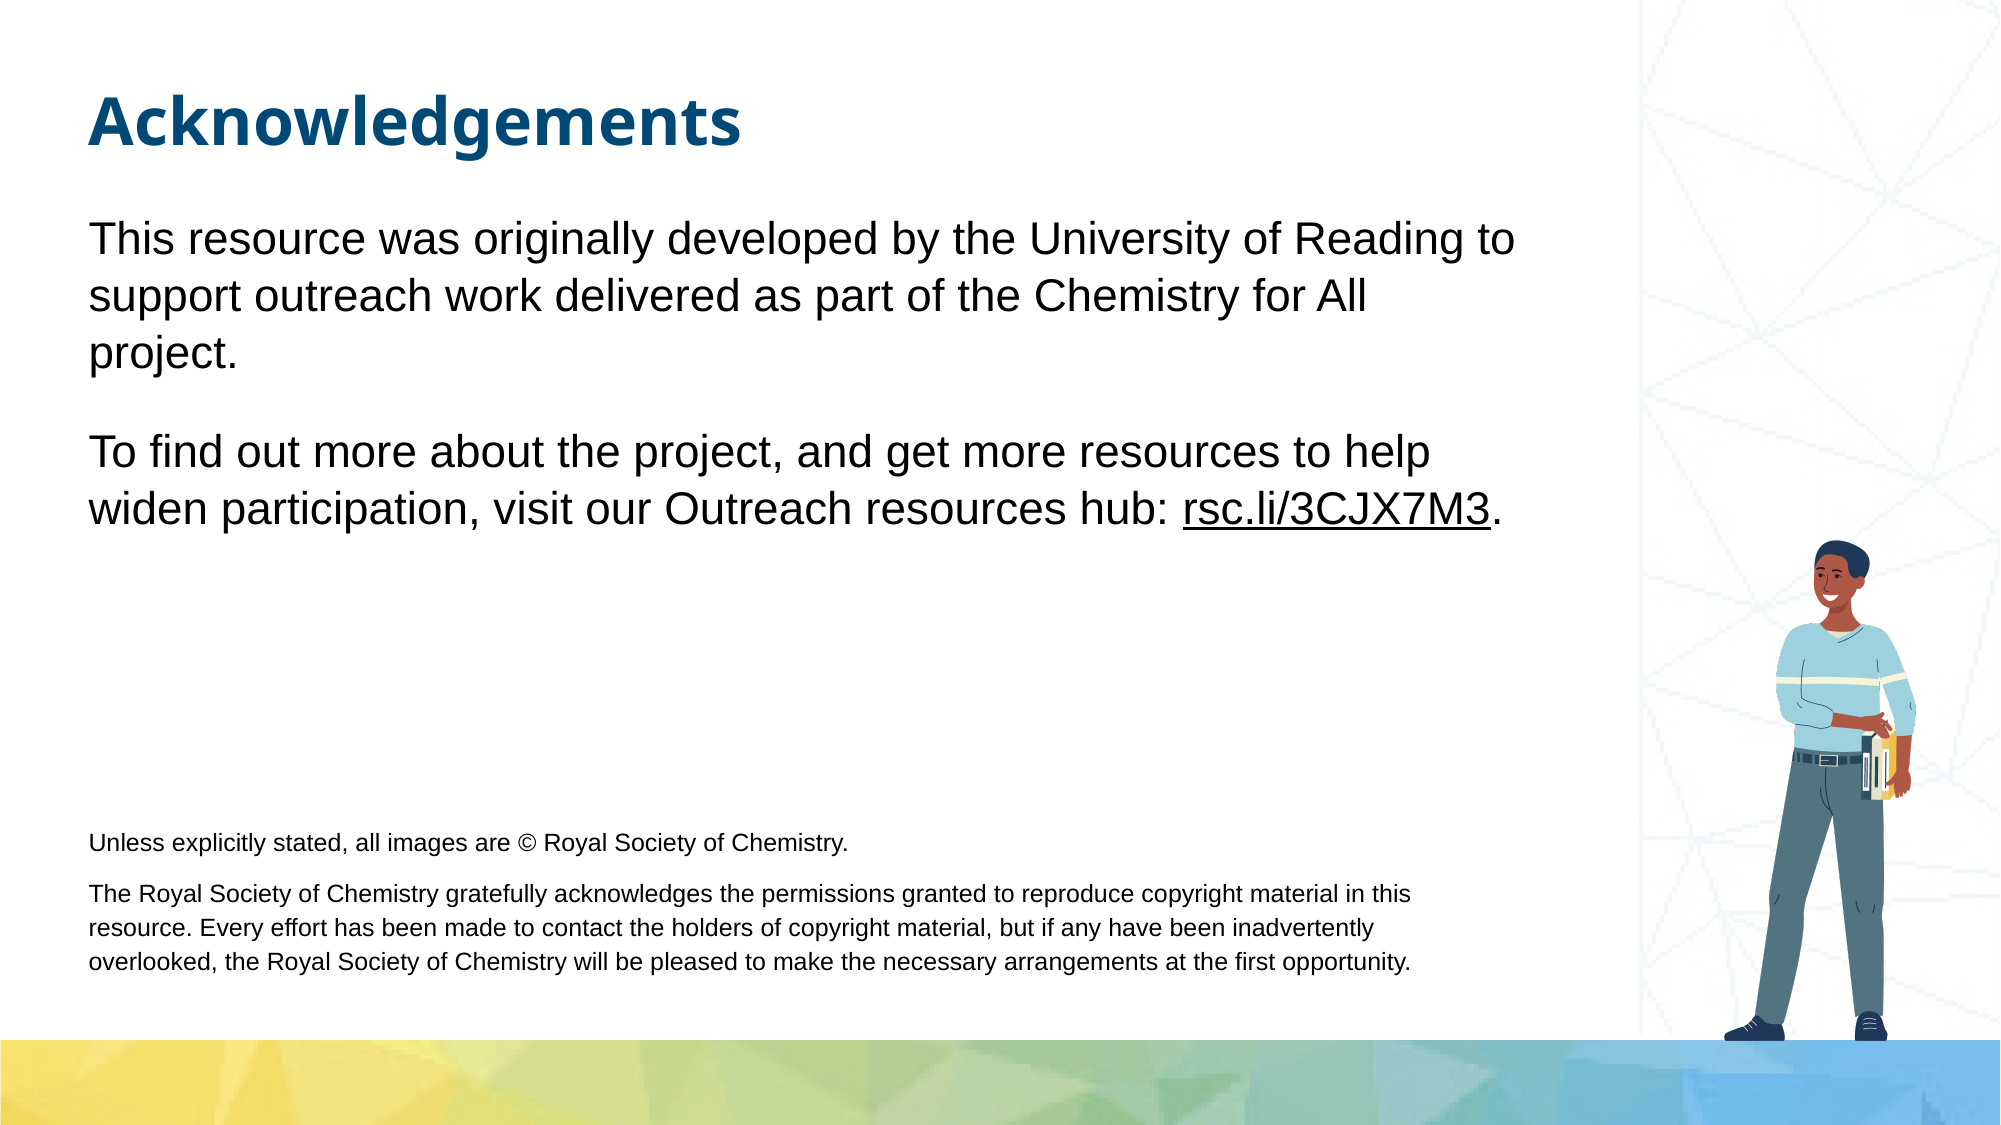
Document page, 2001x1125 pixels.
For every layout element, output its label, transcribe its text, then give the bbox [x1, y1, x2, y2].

picture [0, 0, 2001, 1125]
title Acknowledgements [88, 88, 1565, 161]
text_box Unless explicitly stated, all images are © Royal Society of Chemistry. The Royal Society of Chemistry gratefully acknowledges the permissions granted to reproduce copyright material in this resource. Every effort has been made to contact the holders of copyright material, but if any have been inadvertently overlooked, the Royal Society of Chemistry will be pleased to make the necessary arrangements at the first opportunity. [88, 775, 1495, 976]
list This resource was originally developed by the University of Reading to support outreach work delivered as part of the Chemistry for All project. To find out more about the project, and get more resources to help widen participation, visit our Outreach resources hub: rsc.li/3CJX7M3. [88, 206, 1525, 610]
